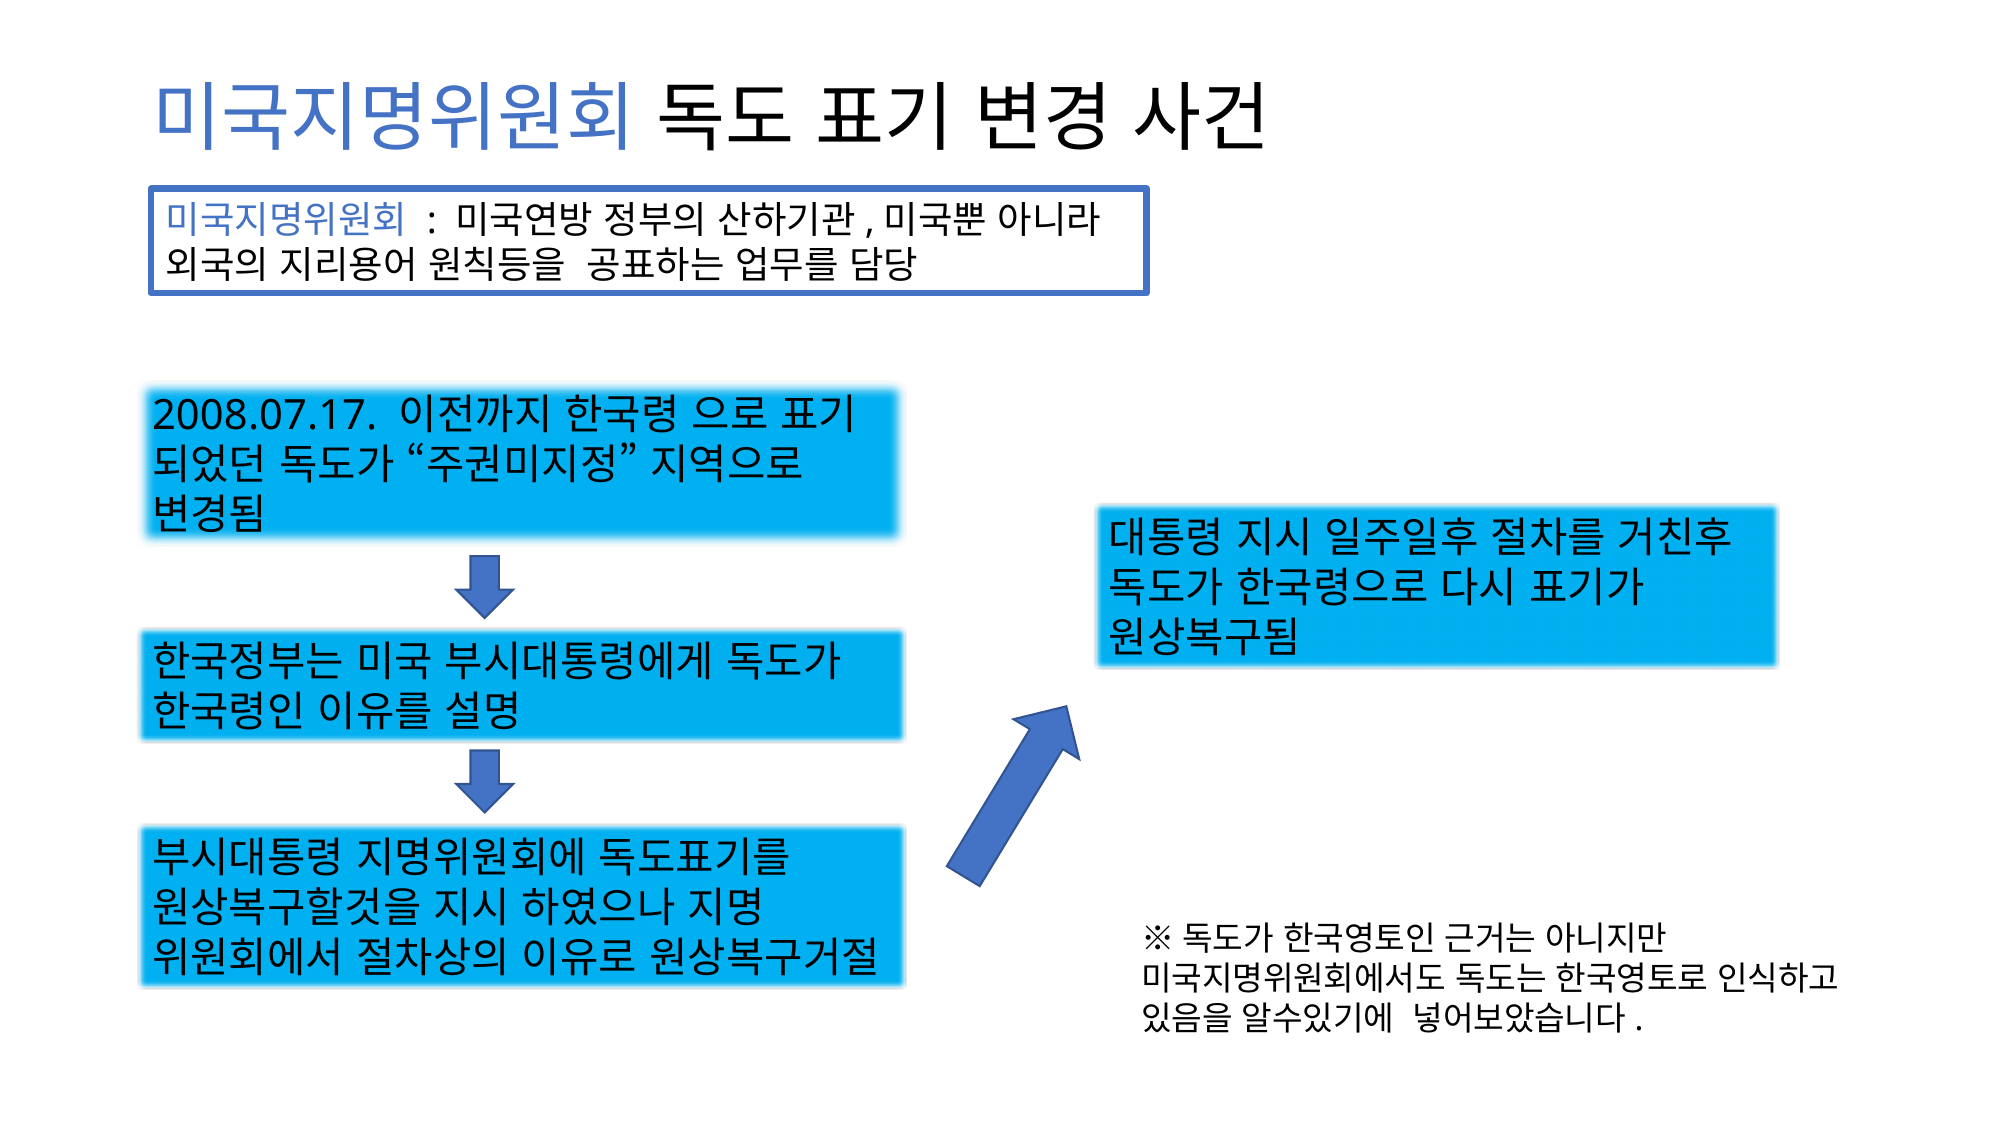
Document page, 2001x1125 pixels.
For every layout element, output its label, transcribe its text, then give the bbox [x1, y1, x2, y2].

text_box 부시대통령 지명위원회에 독도표기를 원상복구할것을 지시 하였으나 지명 위원회에서 절차상의 이유로 원상복구거절 [147, 833, 898, 980]
text_box [453, 749, 516, 814]
text_box 2008.07.17. 이전까지 한국령 으로 표기 되었던 독도가 “주권미지정” 지역으로 변경됨 [156, 399, 889, 529]
text_box 미국지명위원회 : 미국연방 정부의 산하기관,미국뿐 아니라 외국의 지리용어 원칙등을 공표하는 업무를 담당 [151, 188, 1147, 294]
text_box [453, 555, 516, 620]
text_box ※독도가 한국영토인 근거는 아니지만 미국지명위원회에서도 독도는 한국영토로 인식하고 있음을 알수있기에 넣어보았습니다. [1126, 910, 1882, 1045]
text_box [945, 705, 1081, 888]
title 미국지명위원회 독도 표기 변경 사건 [137, 59, 1559, 182]
text_box 한국정부는 미국 부시대통령에게 독도가 한국령인 이유를 설명 [147, 637, 898, 734]
text_box 대통령 지시 일주일후 절차를 거친후 독도가 한국령으로 다시 표기가 원상복구됨 [1103, 513, 1771, 661]
